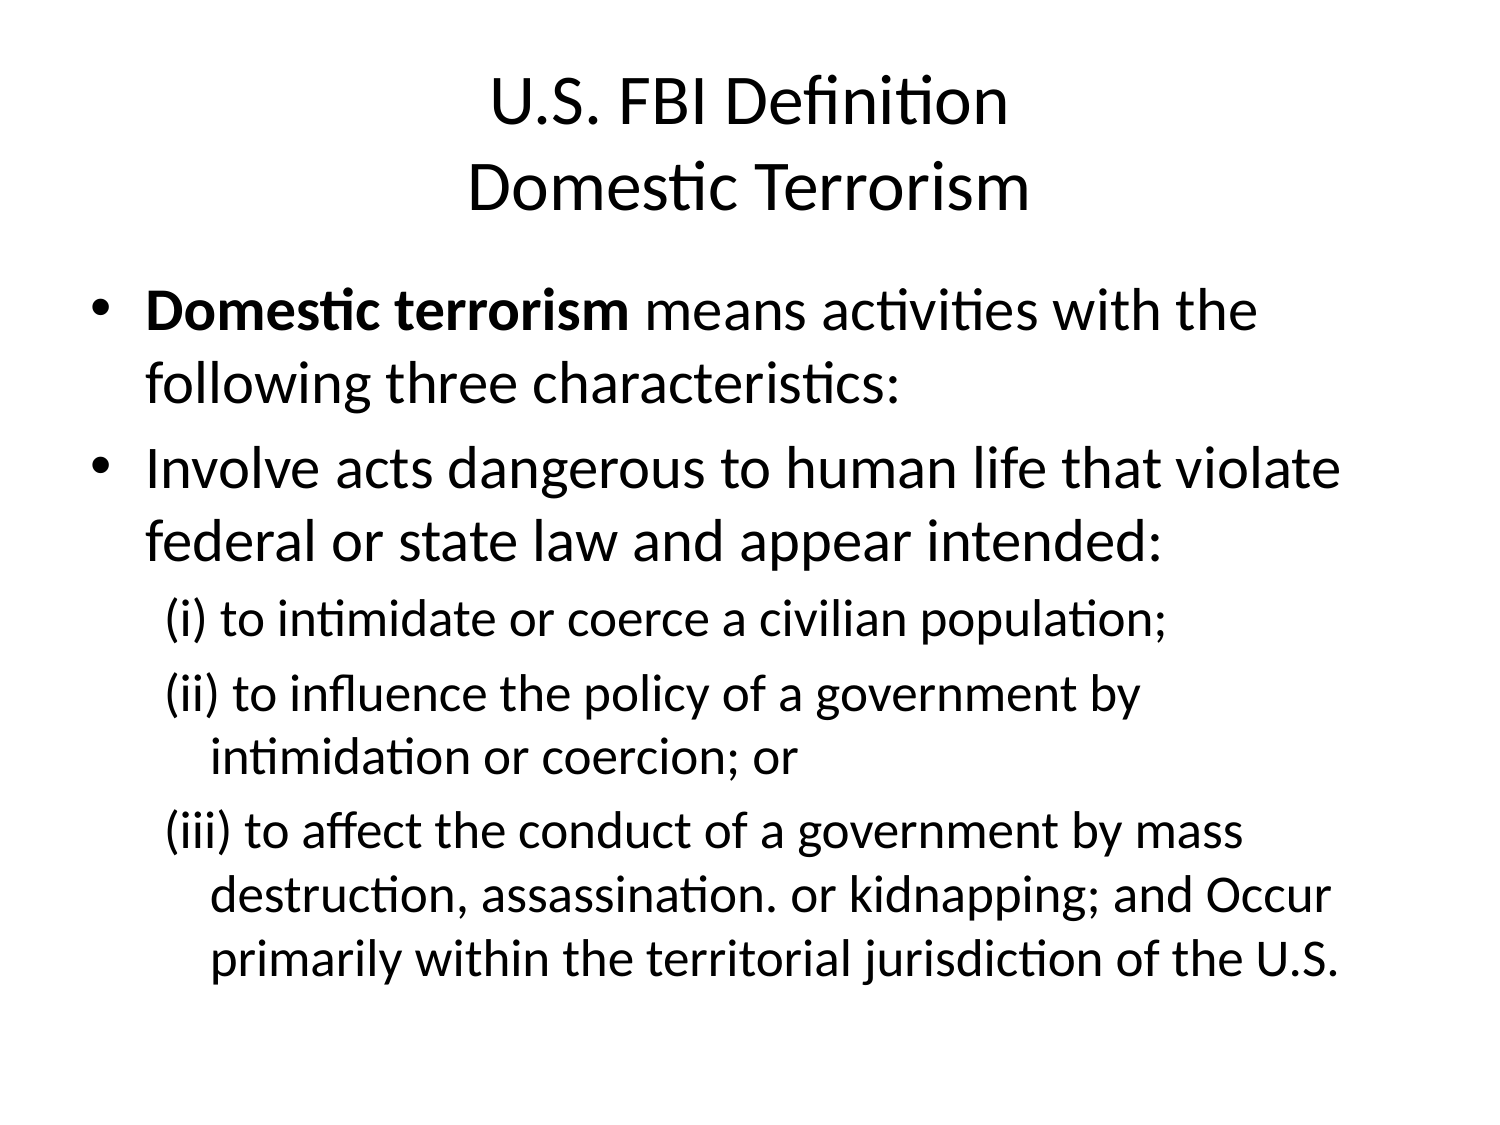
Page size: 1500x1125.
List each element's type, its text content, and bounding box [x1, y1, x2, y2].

title U.S. FBI Definition Domestic Terrorism [75, 45, 1425, 233]
list Domestic terrorism means activities with the following three characteristics: Involve acts dangerous to human life that violate federal or state law and appear intended: (i) to intimidate or coerce a civilian population; (ii) to influence the policy of a government by intimidation or coercion; or (iii) to affect the conduct of a government by mass destruction, assassination. or kidnapping; and Occur primarily within the territorial jurisdiction of the U.S. [75, 262, 1425, 1005]
